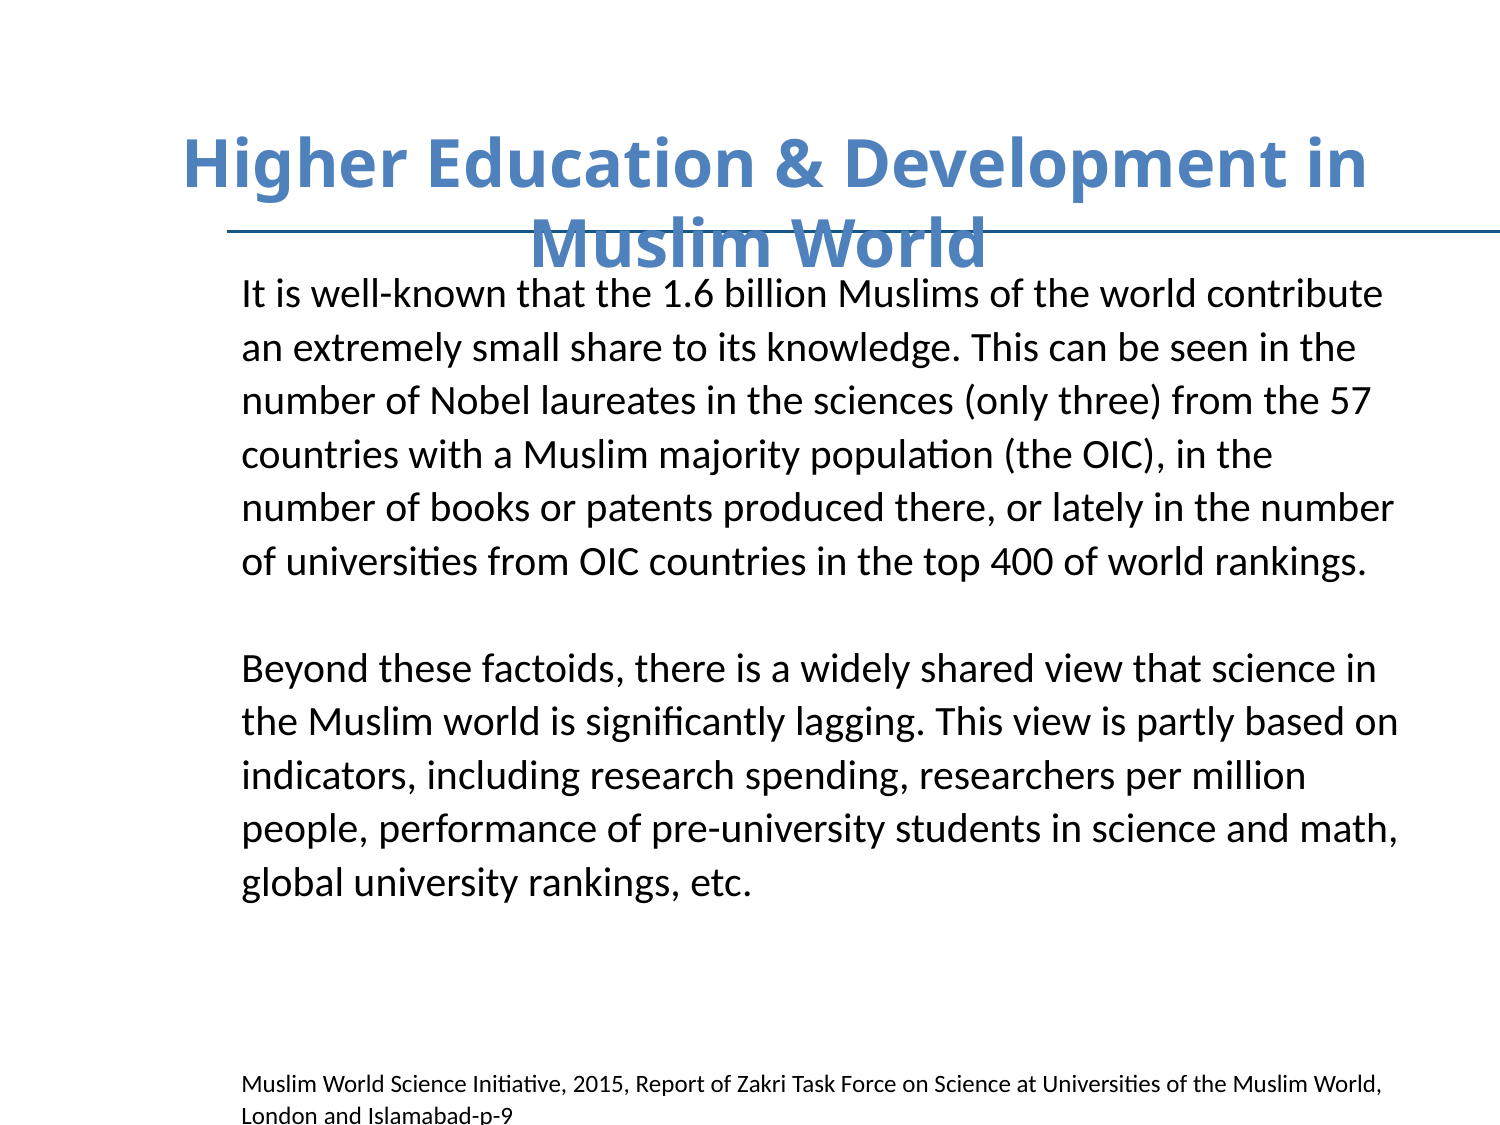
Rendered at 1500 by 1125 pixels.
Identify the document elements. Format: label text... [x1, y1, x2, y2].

text_box It is well-known that the 1.6 billion Muslims of the world contribute an extremely small share to its knowledge. This can be seen in the number of Nobel laureates in the sciences (only three) from the 57 countries with a Muslim majority population (the OIC), in the number of books or patents produced there, or lately in the number of universities from OIC countries in the top 400 of world rankings. Beyond these factoids, there is a widely shared view that science in the Muslim world is significantly lagging. This view is partly based on indicators, including research spending, researchers per million people, performance of pre-university students in science and math, global university rankings, etc. Muslim World Science Initiative, 2015, Report of Zakri Task Force on Science at Universities of the Muslim World, London and Islamabad-p-9 [226, 255, 1424, 1125]
text_box Higher Education & Development in Muslim World [64, 113, 1453, 289]
